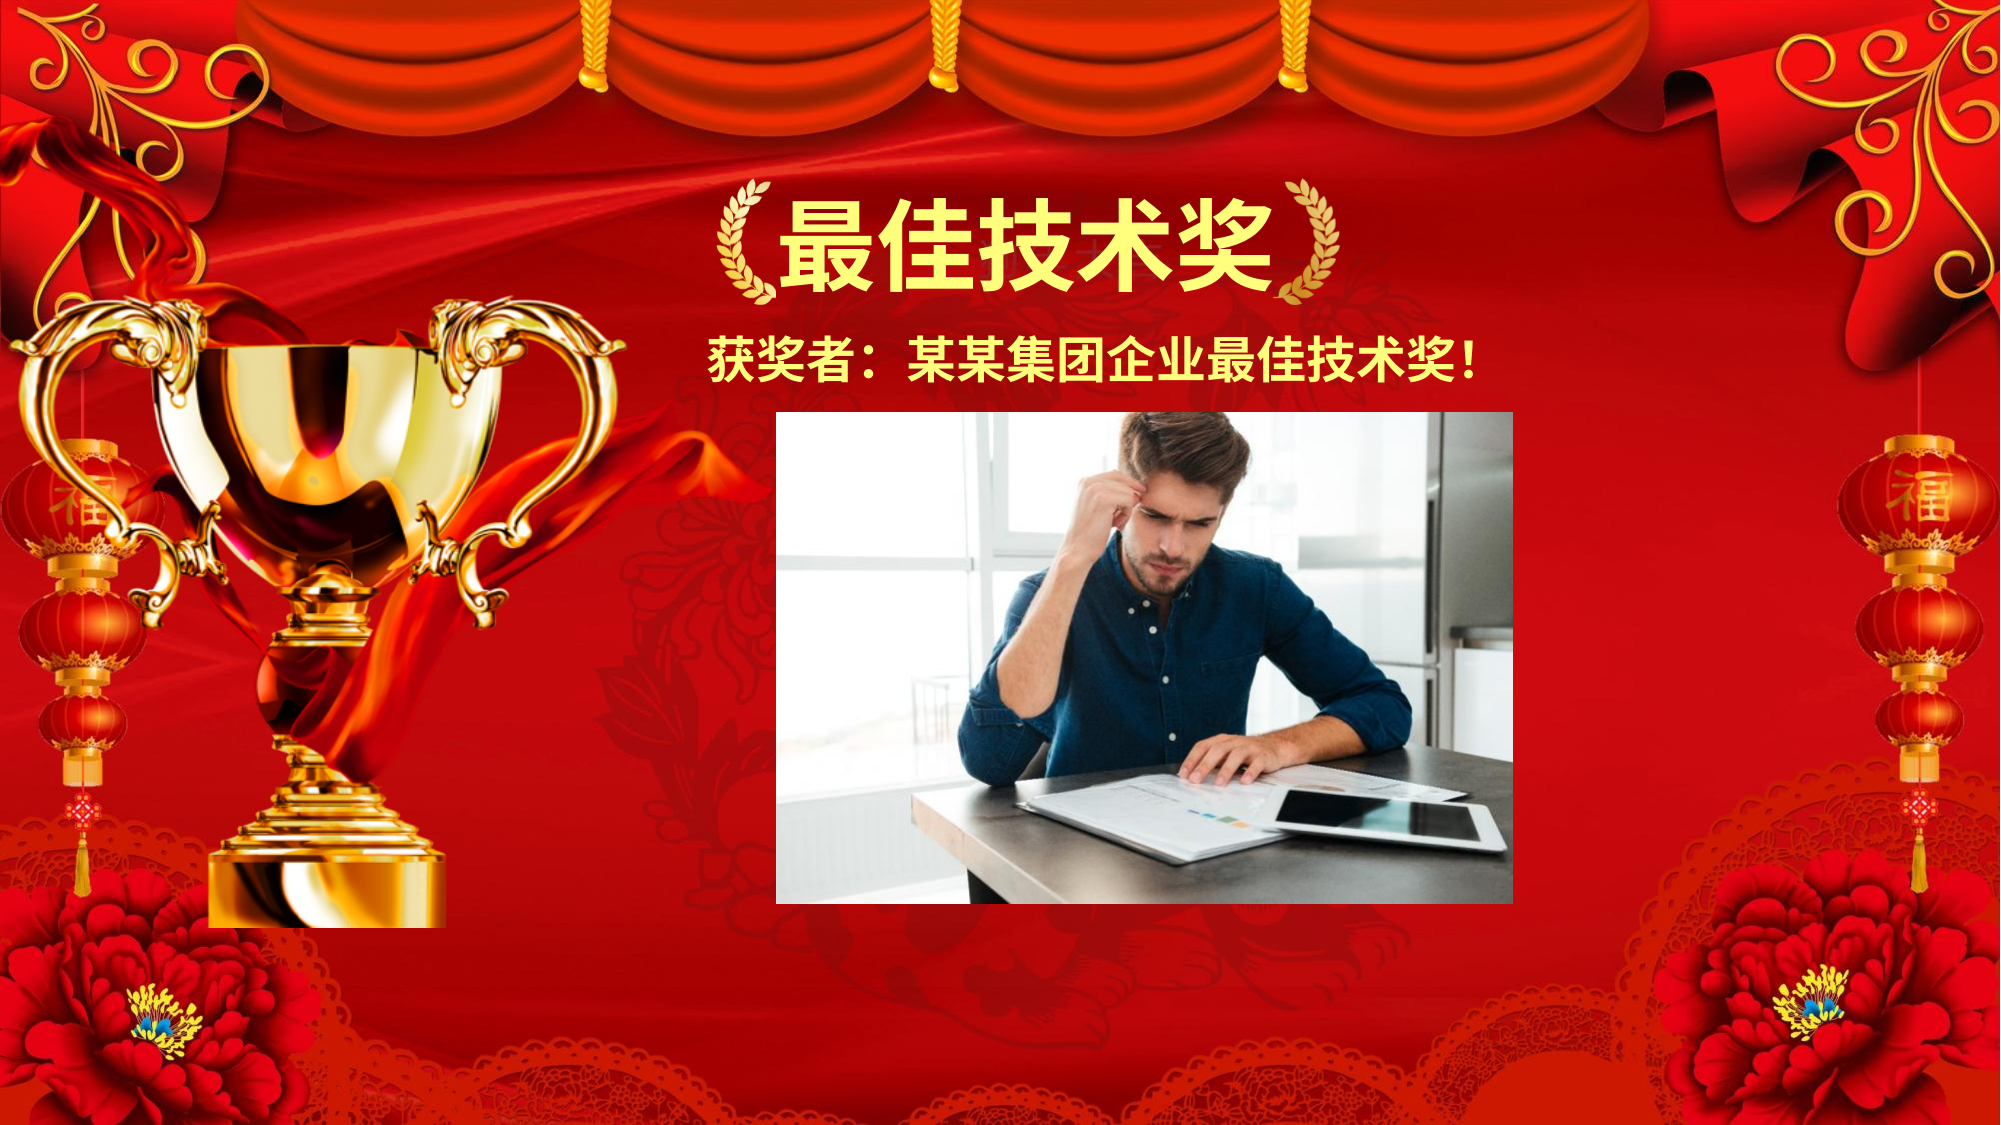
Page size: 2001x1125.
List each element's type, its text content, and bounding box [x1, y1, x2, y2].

text_box 获奖者：某某集团企业最佳技术奖！ [796, 318, 1527, 399]
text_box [716, 173, 1339, 316]
picture [0, 0, 2000, 1125]
